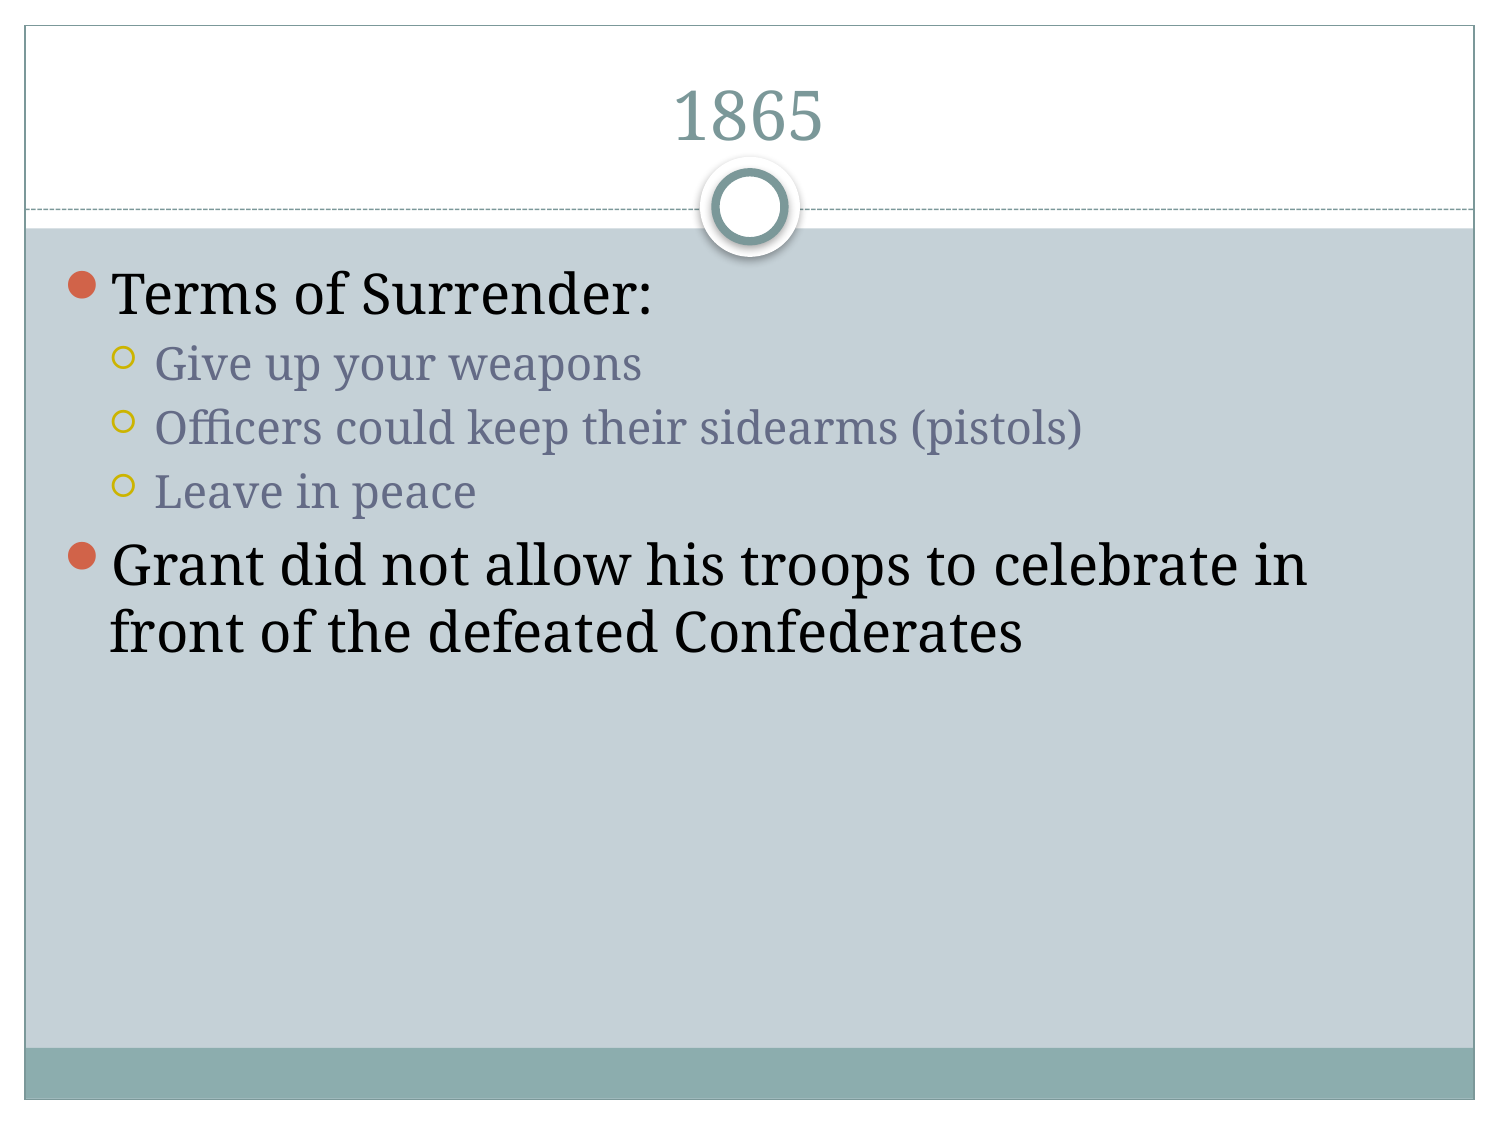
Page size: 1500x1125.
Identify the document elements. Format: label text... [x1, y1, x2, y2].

title 1865 [49, 37, 1450, 162]
list Terms of Surrender: Give up your weapons Officers could keep their sidearms (pistols) Leave in peace Grant did not allow his troops to celebrate in front of the defeated Confederates [49, 250, 1445, 1001]
